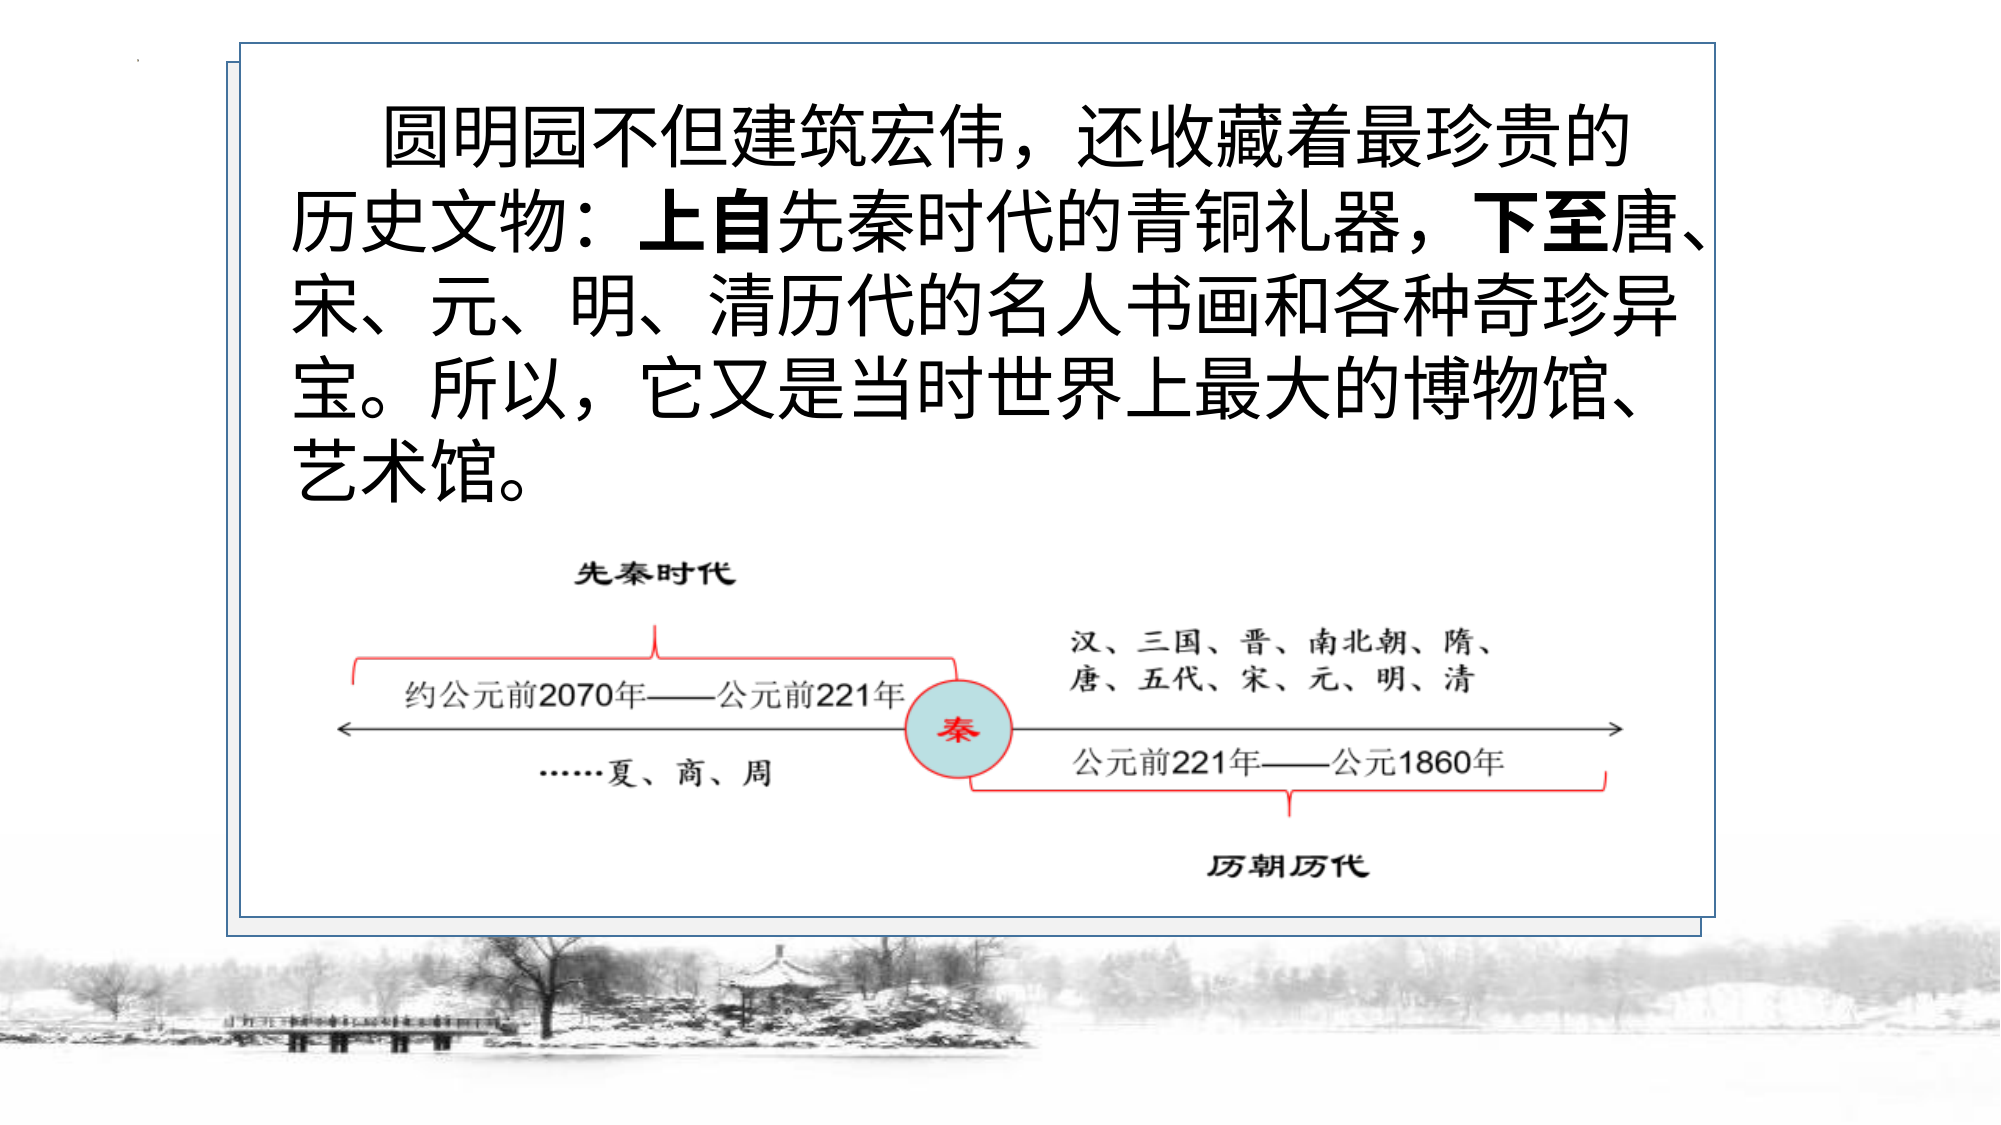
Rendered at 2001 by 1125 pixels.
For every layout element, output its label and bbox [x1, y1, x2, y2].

picture [337, 543, 1624, 895]
picture [0, 834, 2000, 1125]
text_box [226, 43, 1715, 936]
